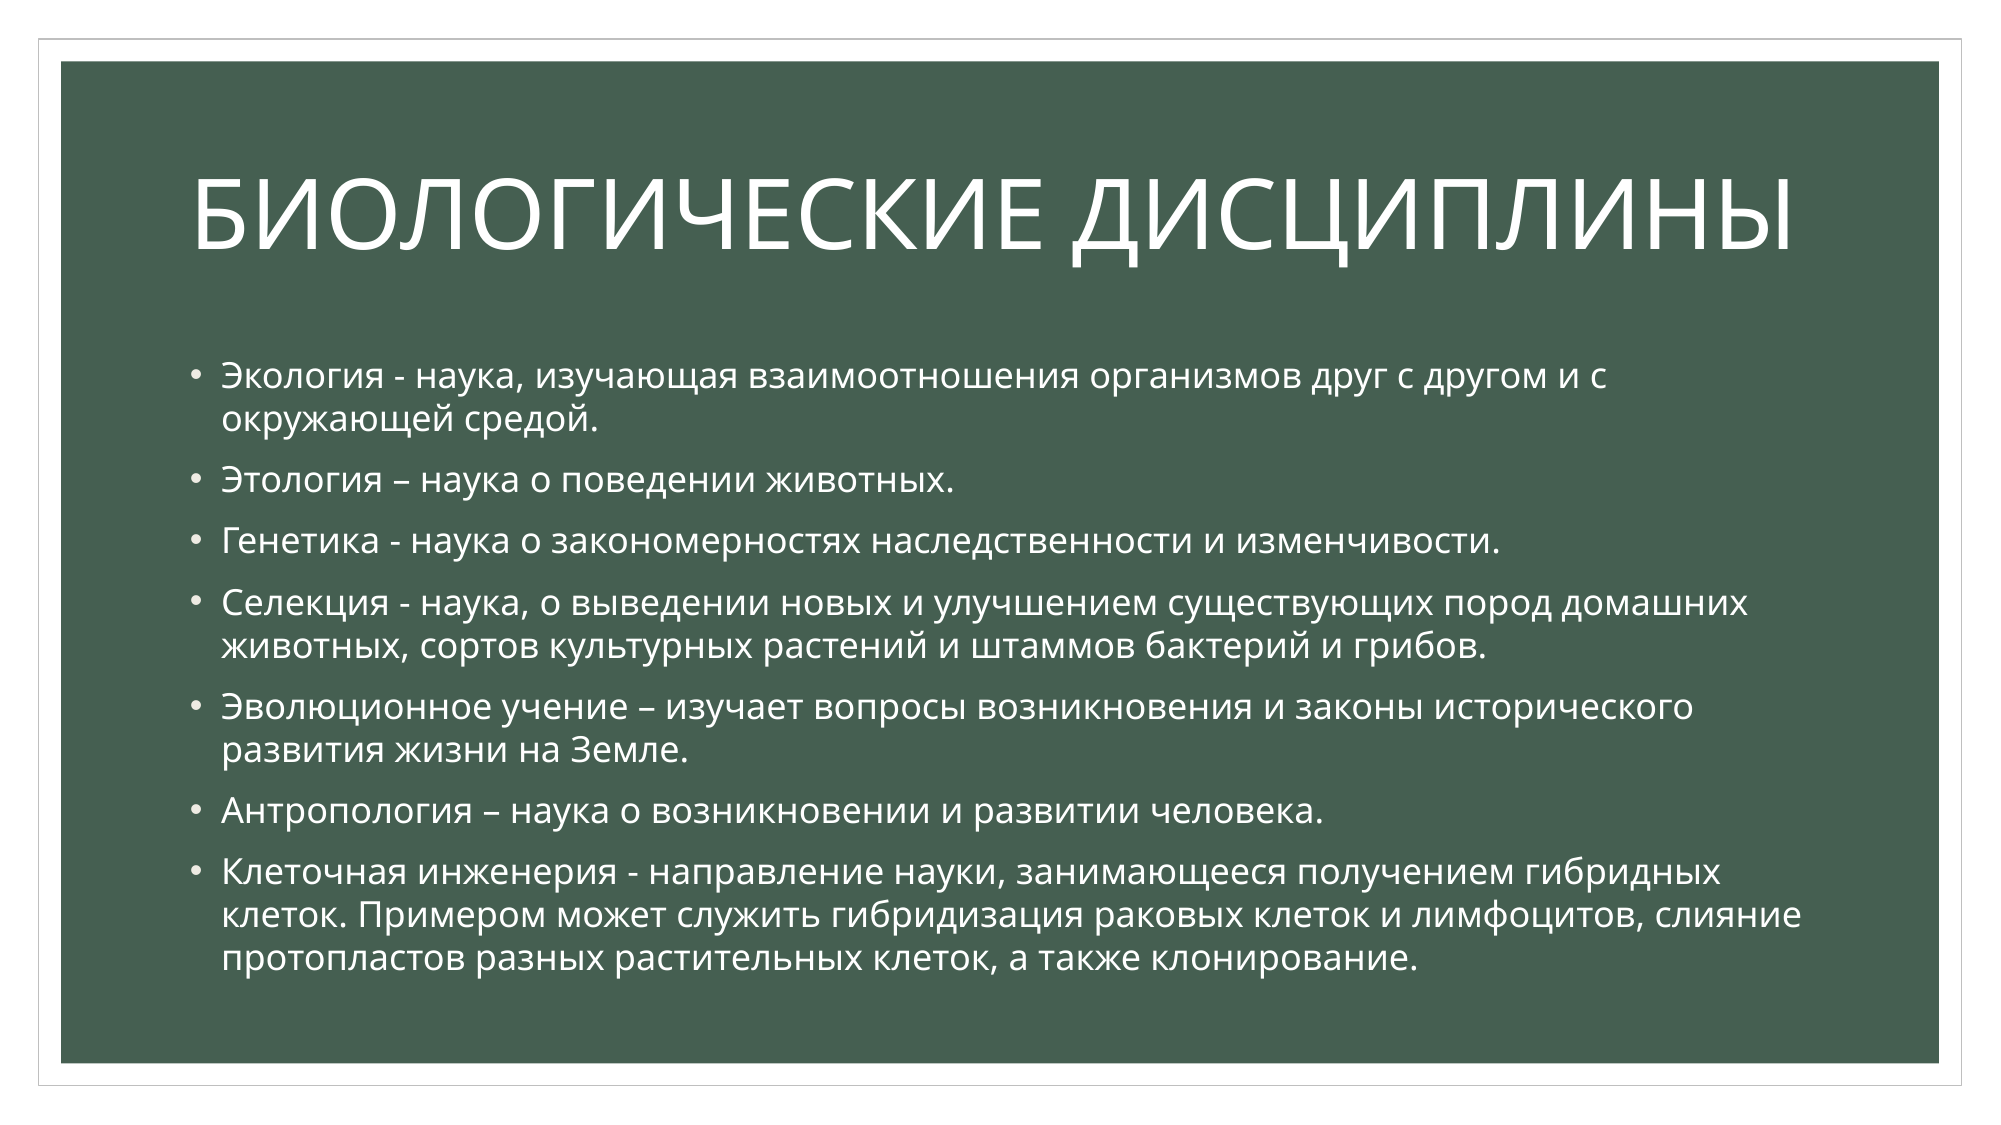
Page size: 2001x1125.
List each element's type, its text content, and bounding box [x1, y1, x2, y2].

list Экология - наука, изучающая взаимоотношения организмов друг с другом и с окружающей средой. Этология – наука о поведении животных. Генетика - наука о закономерностях наследственности и изменчивости. Селекция - наука, о выведении новых и улучшением существующих пород домашних животных, сортов культурных растений и штаммов бактерий и грибов. Эволюционное учение – изучает вопросы возникновения и законы исторического развития жизни на Земле. Антропология – наука о возникновении и развитии человека. Клеточная инженерия - направление науки, занимающееся получением гибридных клеток. Примером может служить гибридизация раковых клеток и лимфоцитов, слияние протопластов разных растительных клеток, а также клонирование. [174, 345, 1825, 990]
title БИОЛОГИЧЕСКИЕ ДИСЦИПЛИНЫ [174, 105, 1825, 331]
